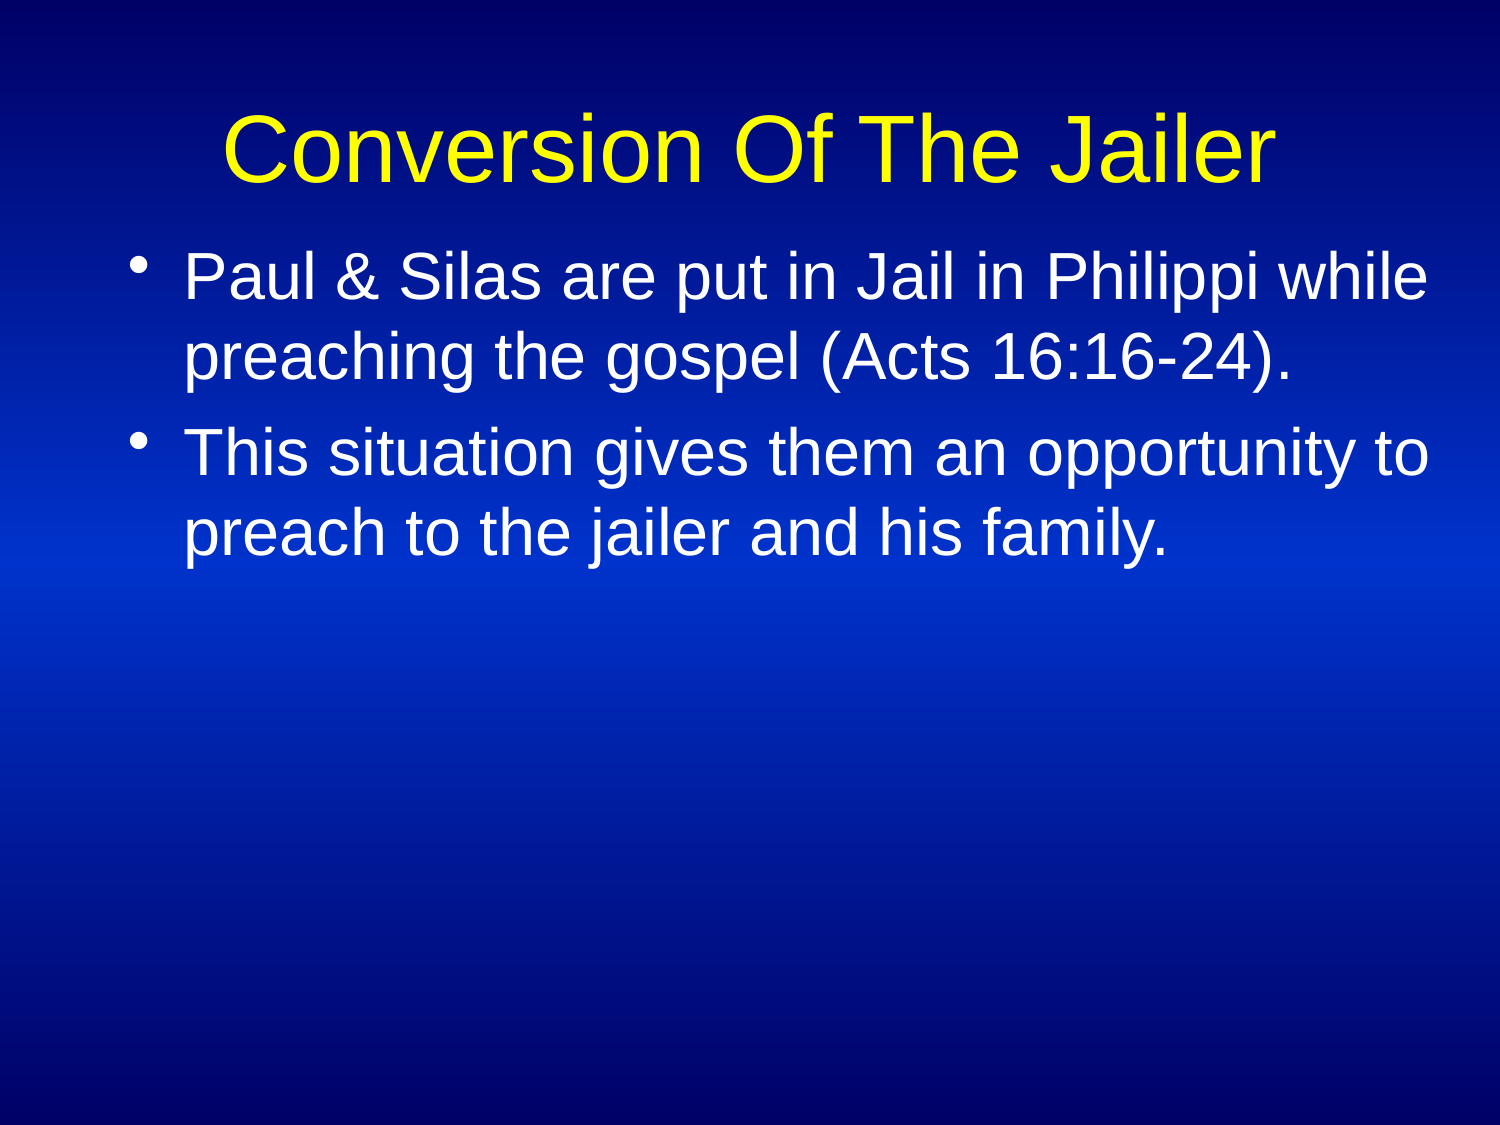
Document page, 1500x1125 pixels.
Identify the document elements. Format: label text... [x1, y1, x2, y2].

title Conversion Of The Jailer [37, 50, 1463, 238]
list Paul & Silas are put in Jail in Philippi while preaching the gospel (Acts 16:16-24). This situation gives them an opportunity to preach to the jailer and his family. [112, 224, 1463, 1013]
